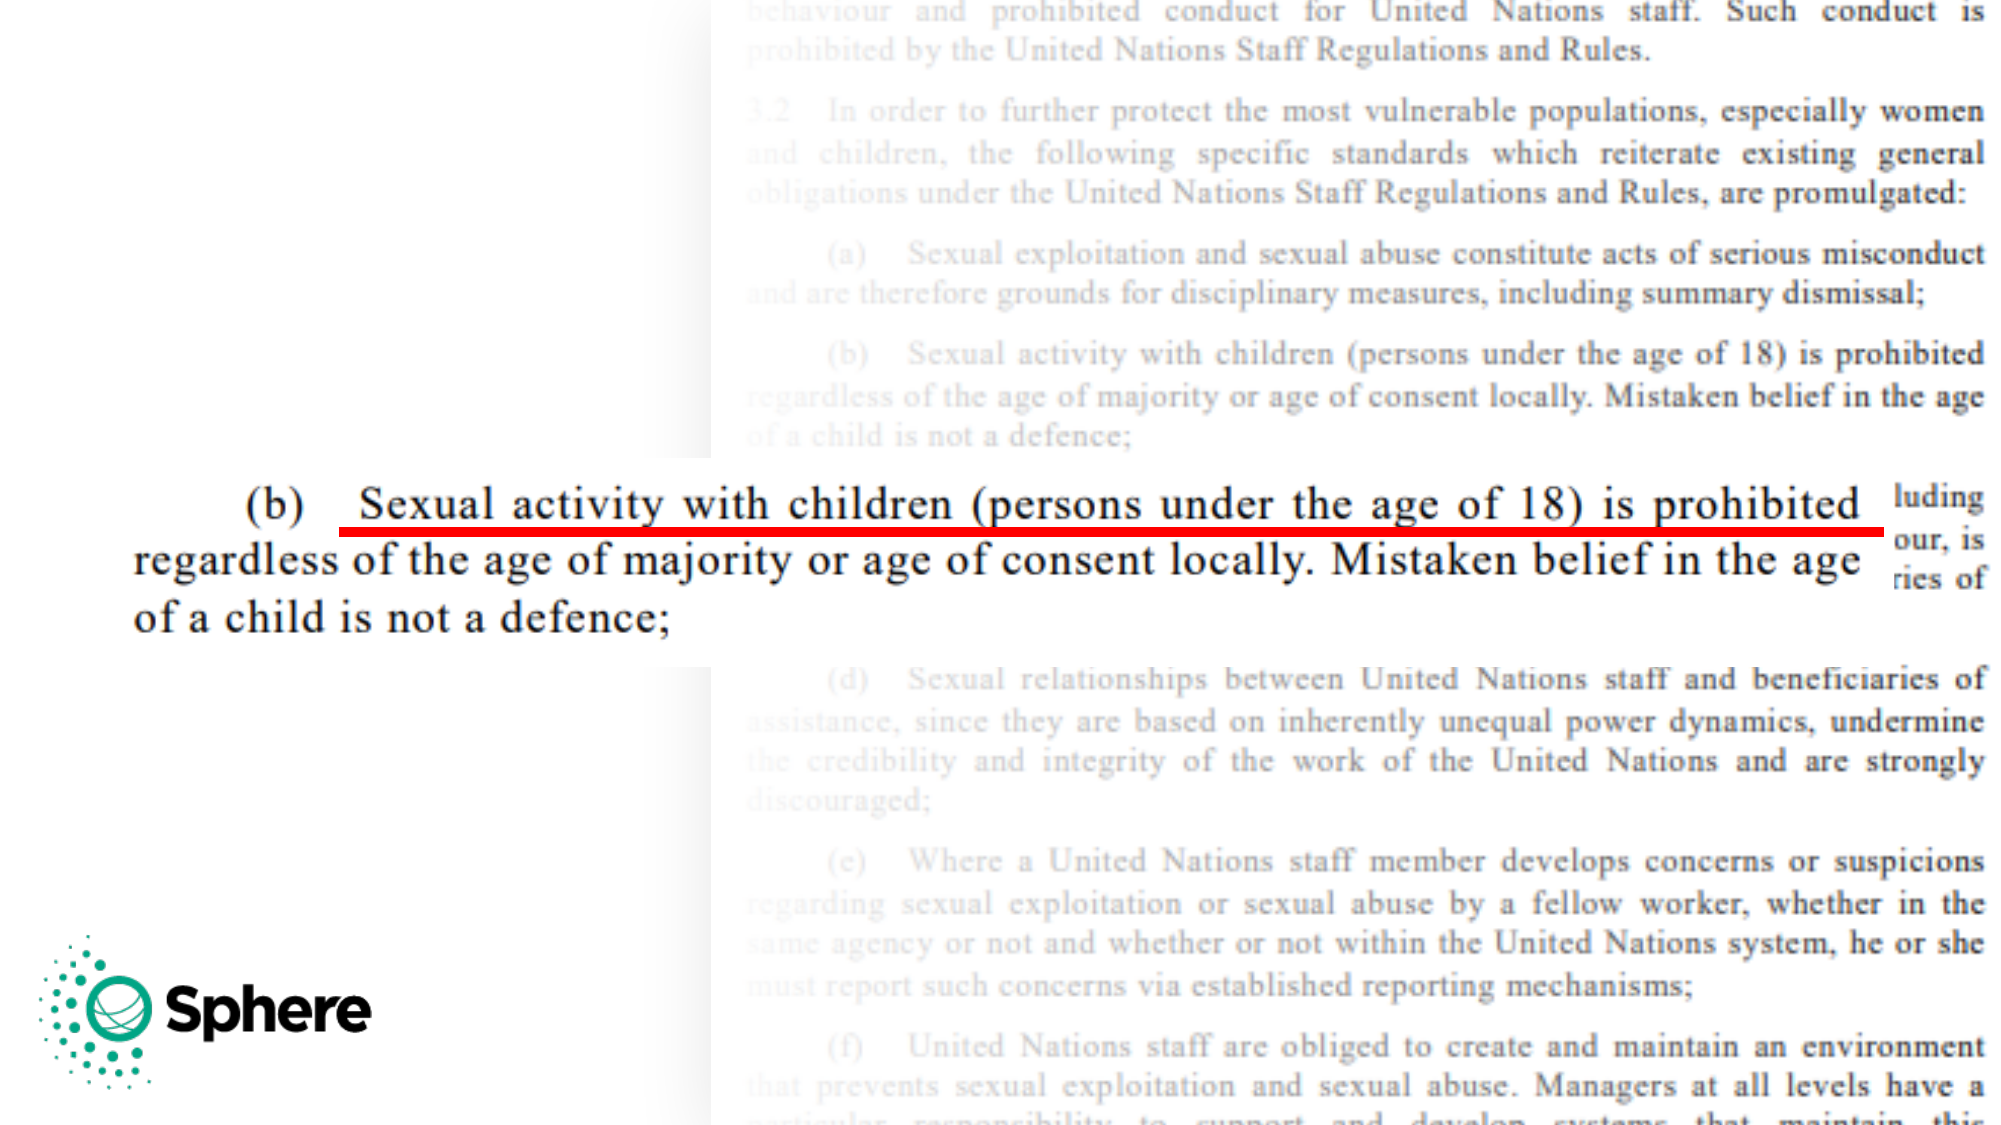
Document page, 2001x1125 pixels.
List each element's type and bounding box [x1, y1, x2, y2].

picture [38, 934, 372, 1090]
picture [711, 0, 2000, 1125]
list [105, 458, 1895, 667]
